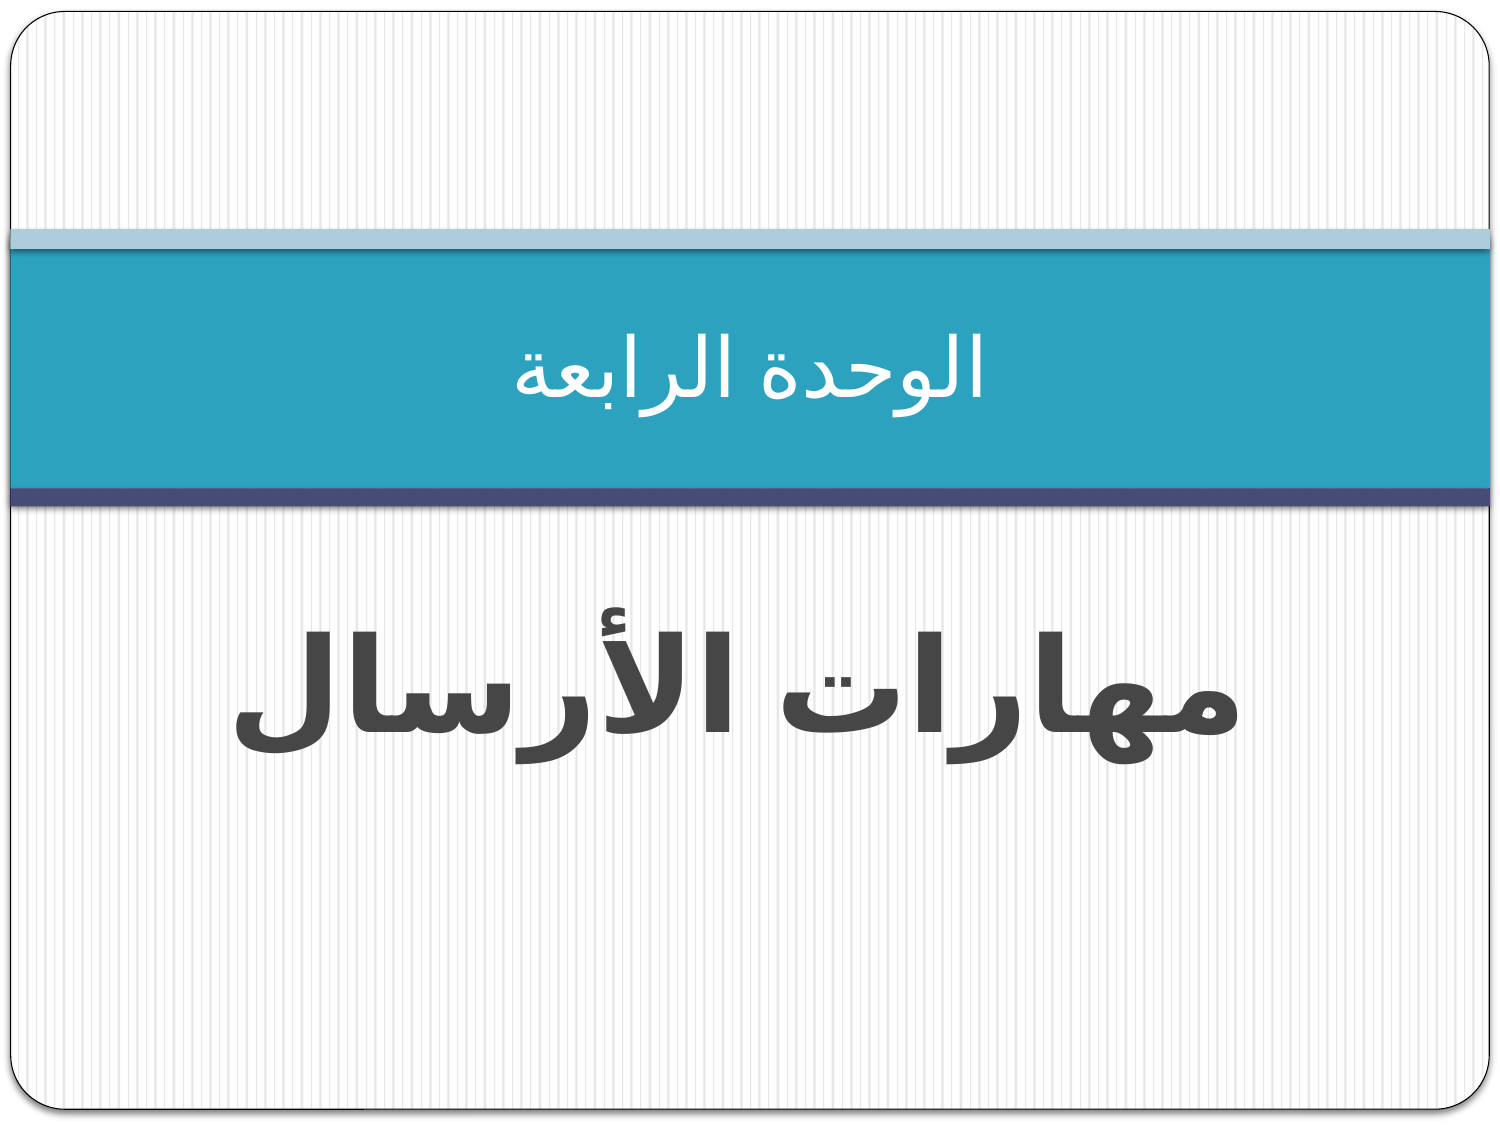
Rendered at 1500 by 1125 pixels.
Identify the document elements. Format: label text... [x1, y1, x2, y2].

subtitle مهارات الأرسال [212, 525, 1263, 788]
title الوحدة الرابعة [75, 247, 1425, 489]
